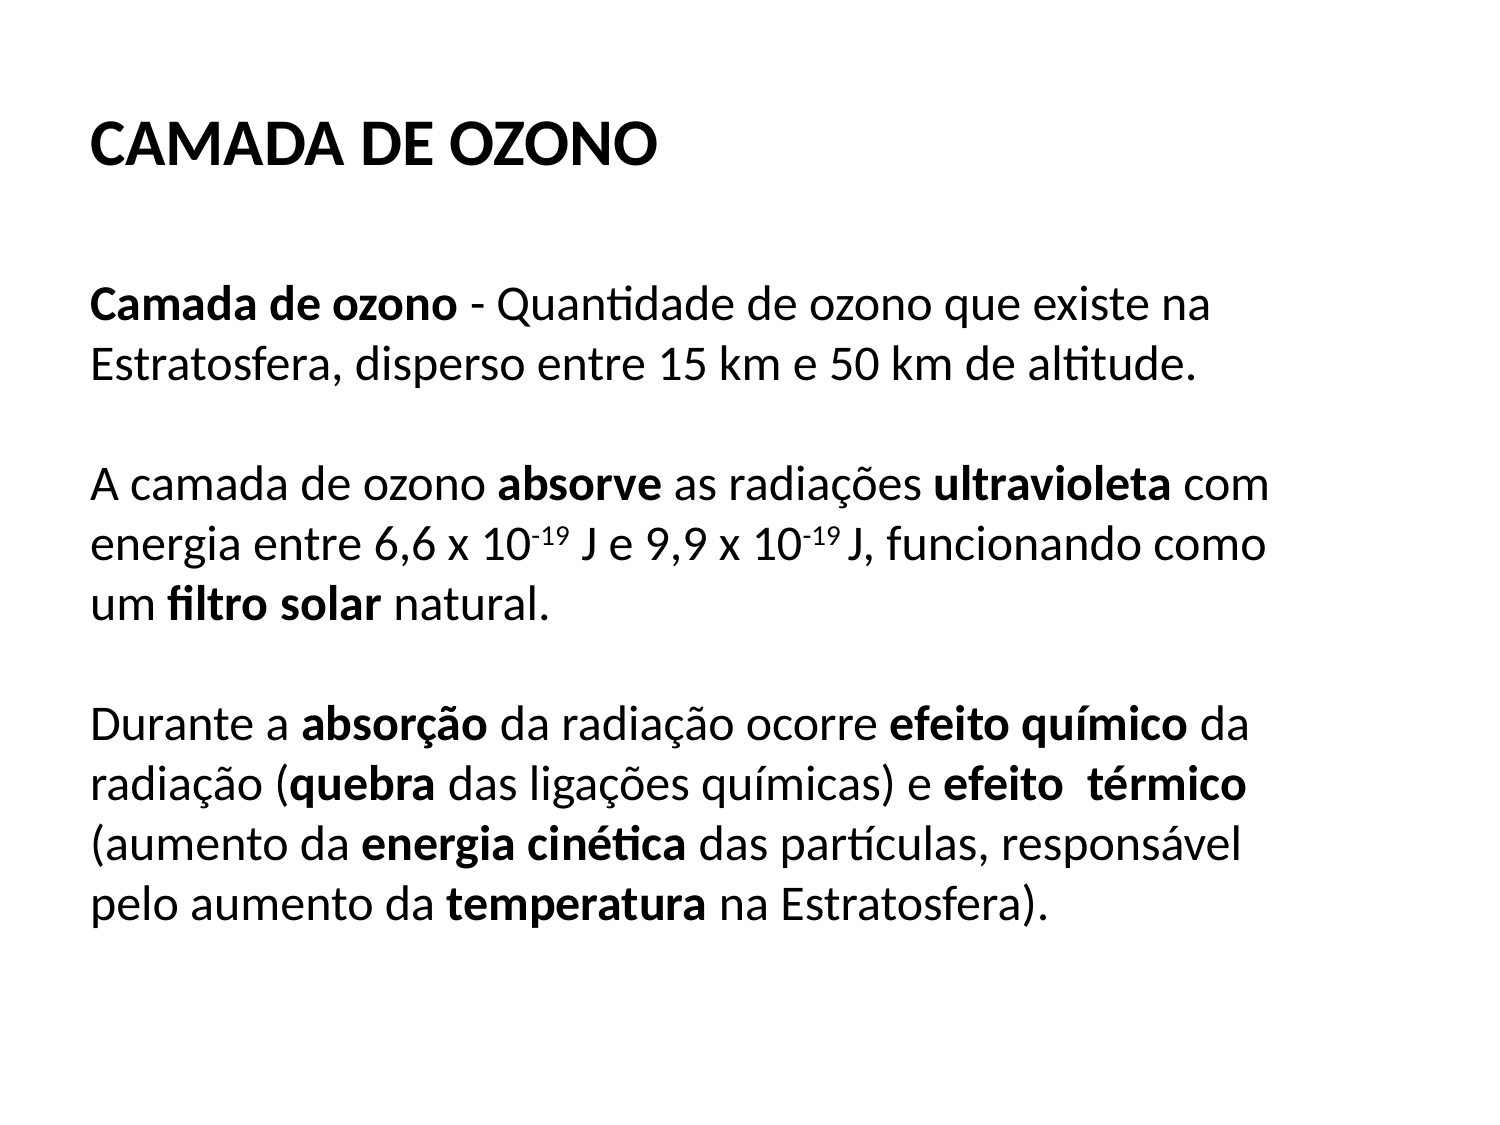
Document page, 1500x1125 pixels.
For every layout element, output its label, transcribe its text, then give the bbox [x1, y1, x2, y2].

title CAMADA DE OZONO [75, 45, 1425, 233]
list Camada de ozono - Quantidade de ozono que existe na Estratosfera, disperso entre 15 km e 50 km de altitude. A camada de ozono absorve as radiações ultravioleta com energia entre 6,6 x 10-19 J e 9,9 x 10-19 J, funcionando como um filtro solar natural. Durante a absorção da radiação ocorre efeito químico da radiação (quebra das ligações químicas) e efeito térmico (aumento da energia cinética das partículas, responsável pelo aumento da temperatura na Estratosfera). [75, 262, 1425, 1005]
